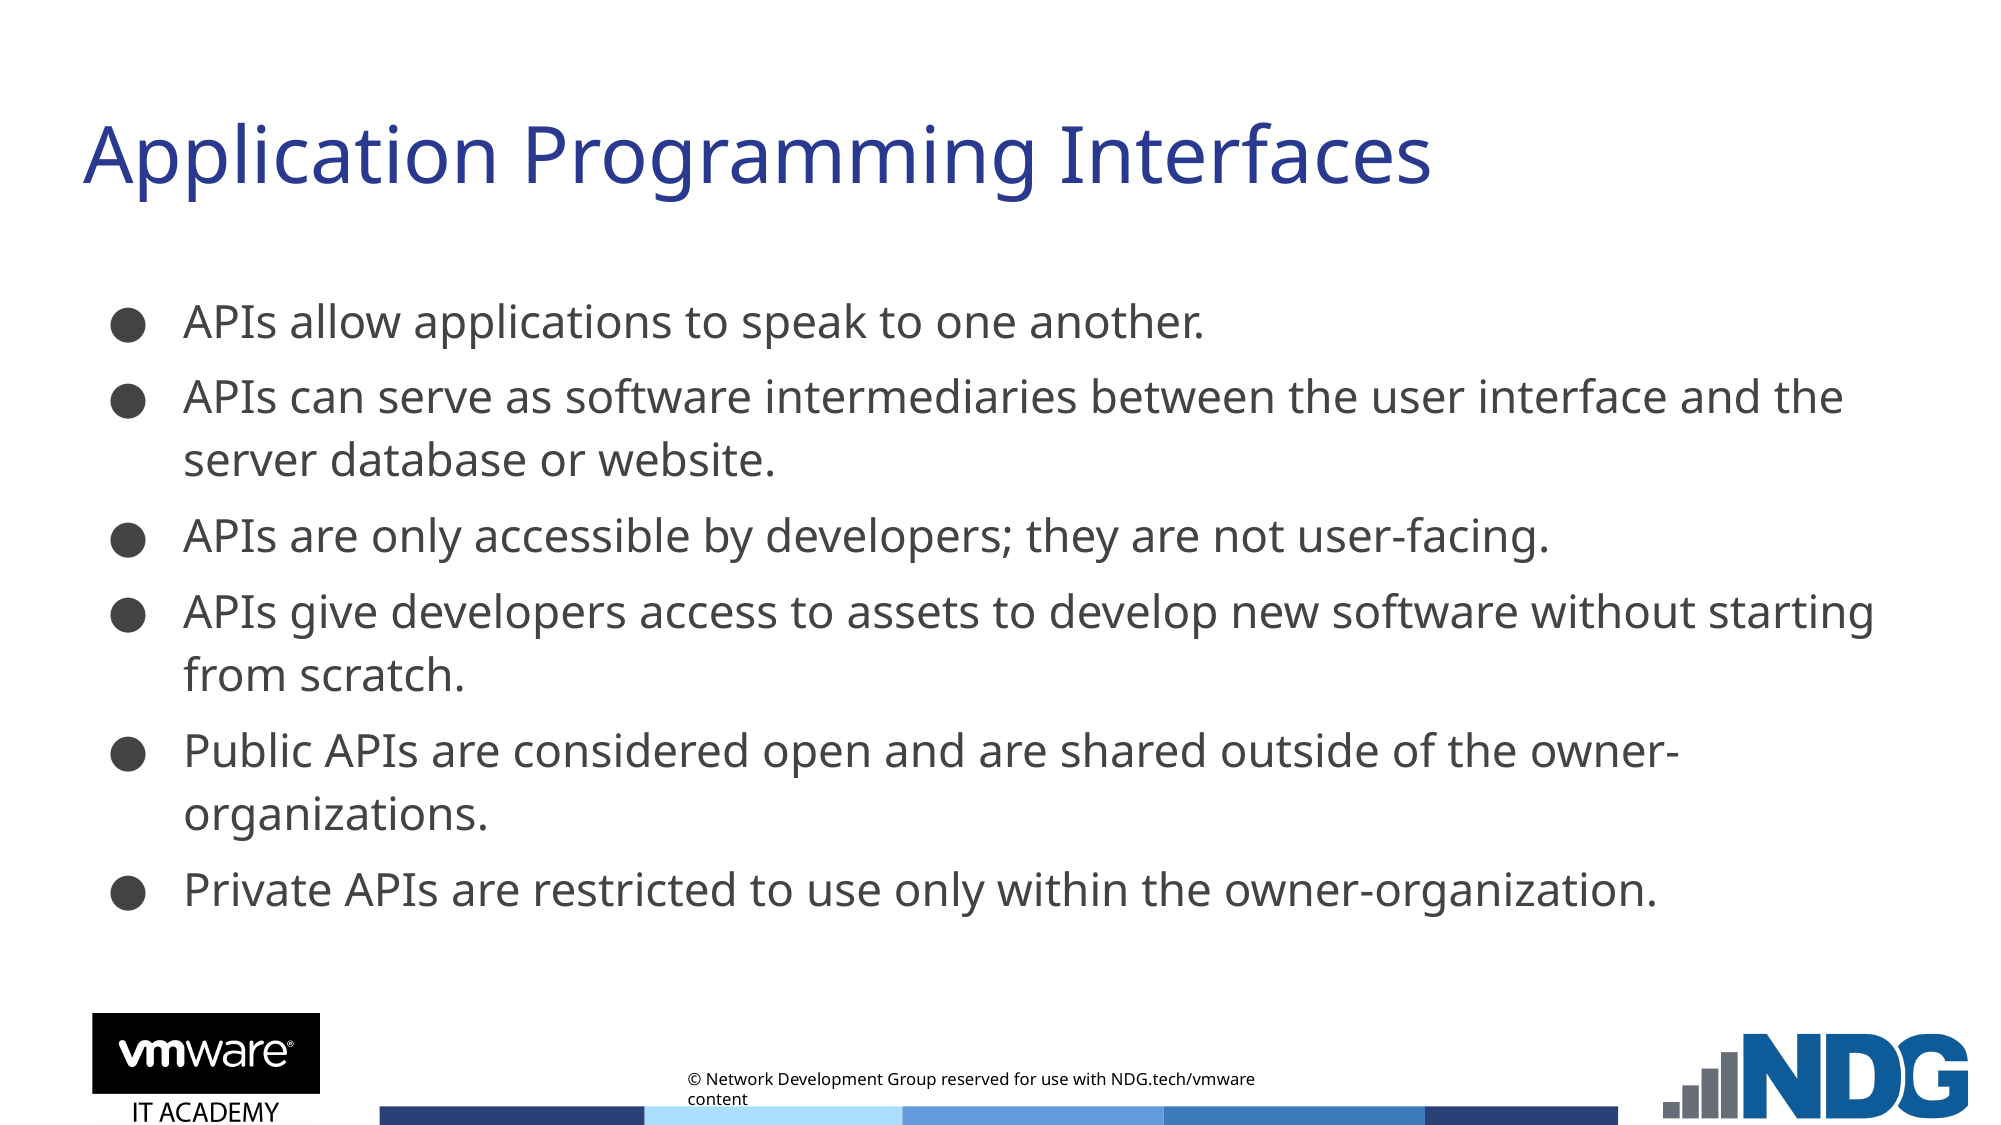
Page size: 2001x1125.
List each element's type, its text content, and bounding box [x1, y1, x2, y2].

list APIs allow applications to speak to one another. APIs can serve as software intermediaries between the user interface and the server database or website. APIs are only accessible by developers; they are not user-facing. APIs give developers access to assets to develop new software without starting from scratch. Public APIs are considered open and are shared outside of the owner-organizations. Private APIs are restricted to use only within the owner-organization. [68, 268, 1932, 1000]
title Application Programming Interfaces [68, 89, 1932, 223]
picture [1648, 1026, 1984, 1125]
picture [92, 1013, 320, 1125]
